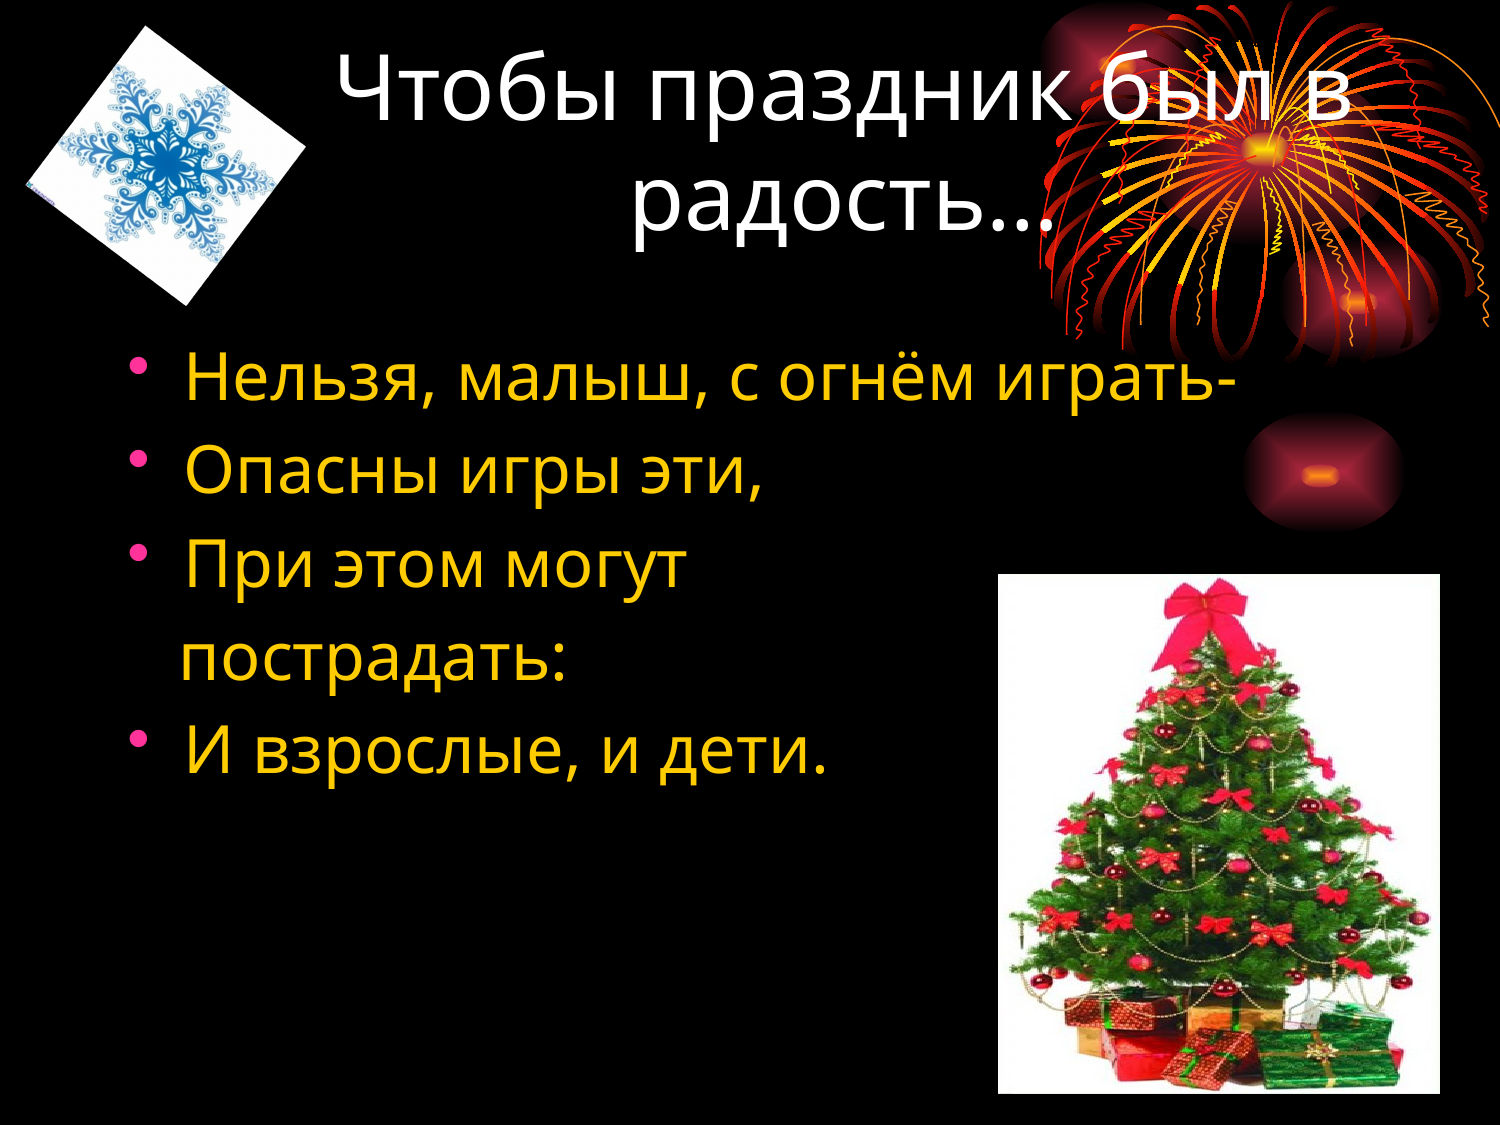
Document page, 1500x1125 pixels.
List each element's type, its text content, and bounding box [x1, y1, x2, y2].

title Чтобы праздник был в радость… [206, 18, 1482, 260]
picture [26, 26, 305, 305]
picture [997, 573, 1440, 1094]
list Нельзя, малыш, с огнём играть- Опасны игры эти, При этом могут пострадать: И взрослые, и дети. [111, 326, 1376, 1000]
